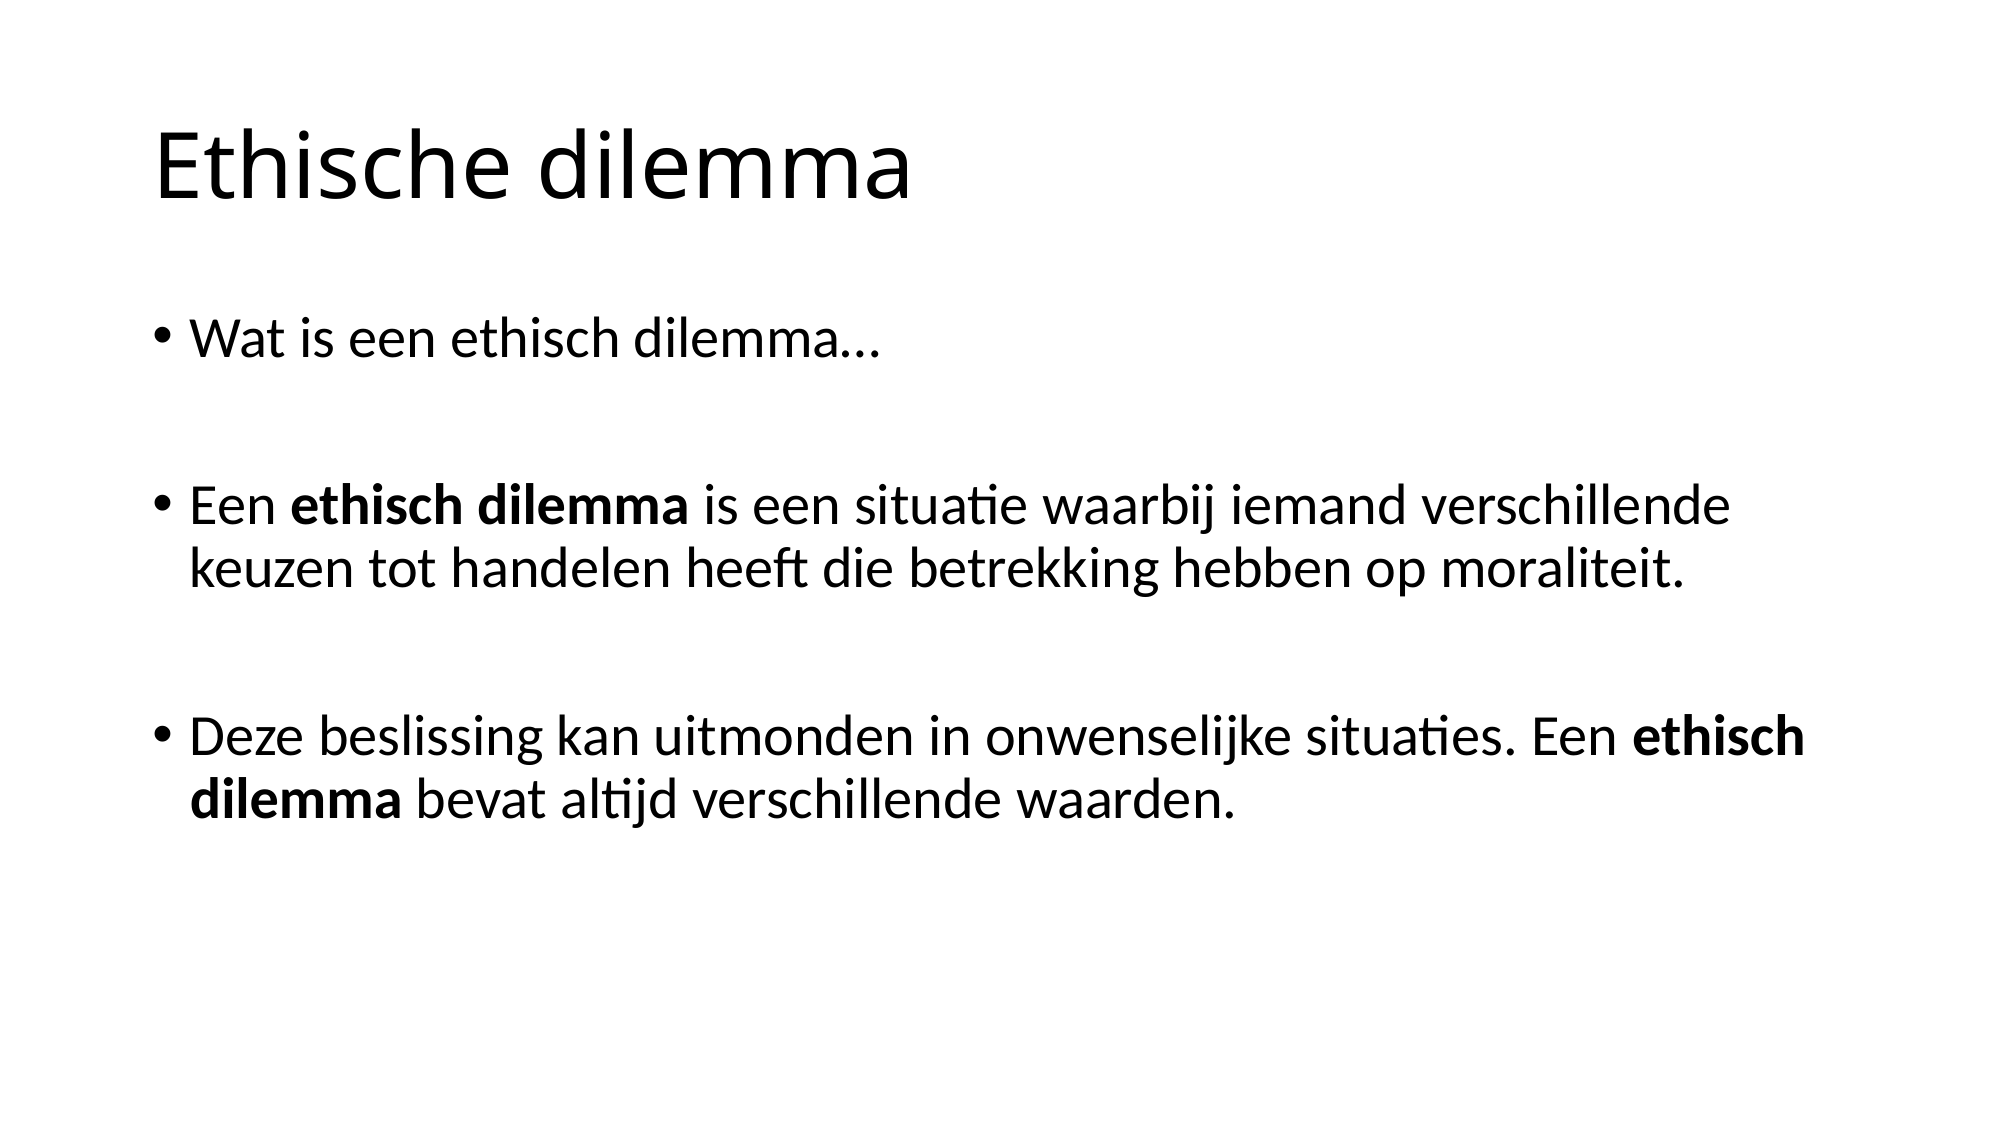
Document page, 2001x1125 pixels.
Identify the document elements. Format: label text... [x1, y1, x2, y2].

list Wat is een ethisch dilemma… Een ethisch dilemma is een situatie waarbij iemand verschillende keuzen tot handelen heeft die betrekking hebben op moraliteit. Deze beslissing kan uitmonden in onwenselijke situaties. Een ethisch dilemma bevat altijd verschillende waarden. [137, 299, 1863, 1014]
title Ethische dilemma [137, 59, 1863, 278]
